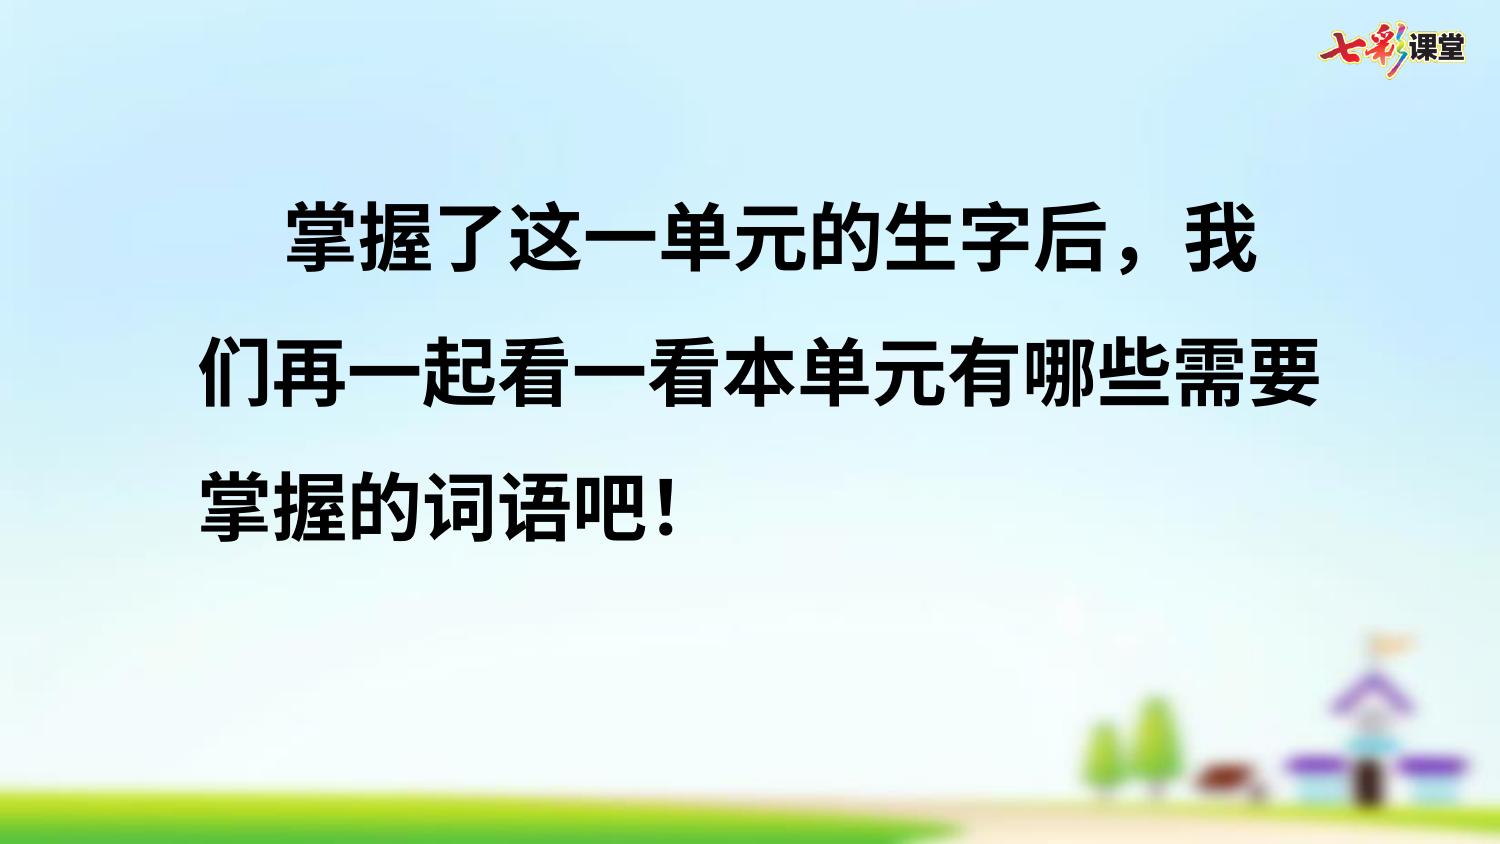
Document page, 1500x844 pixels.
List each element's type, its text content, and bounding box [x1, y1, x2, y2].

text_box 掌握了这一单元的生字后，我们再一起看一看本单元有哪些需要掌握的词语吧！ [182, 138, 1341, 559]
picture [0, 0, 1500, 844]
